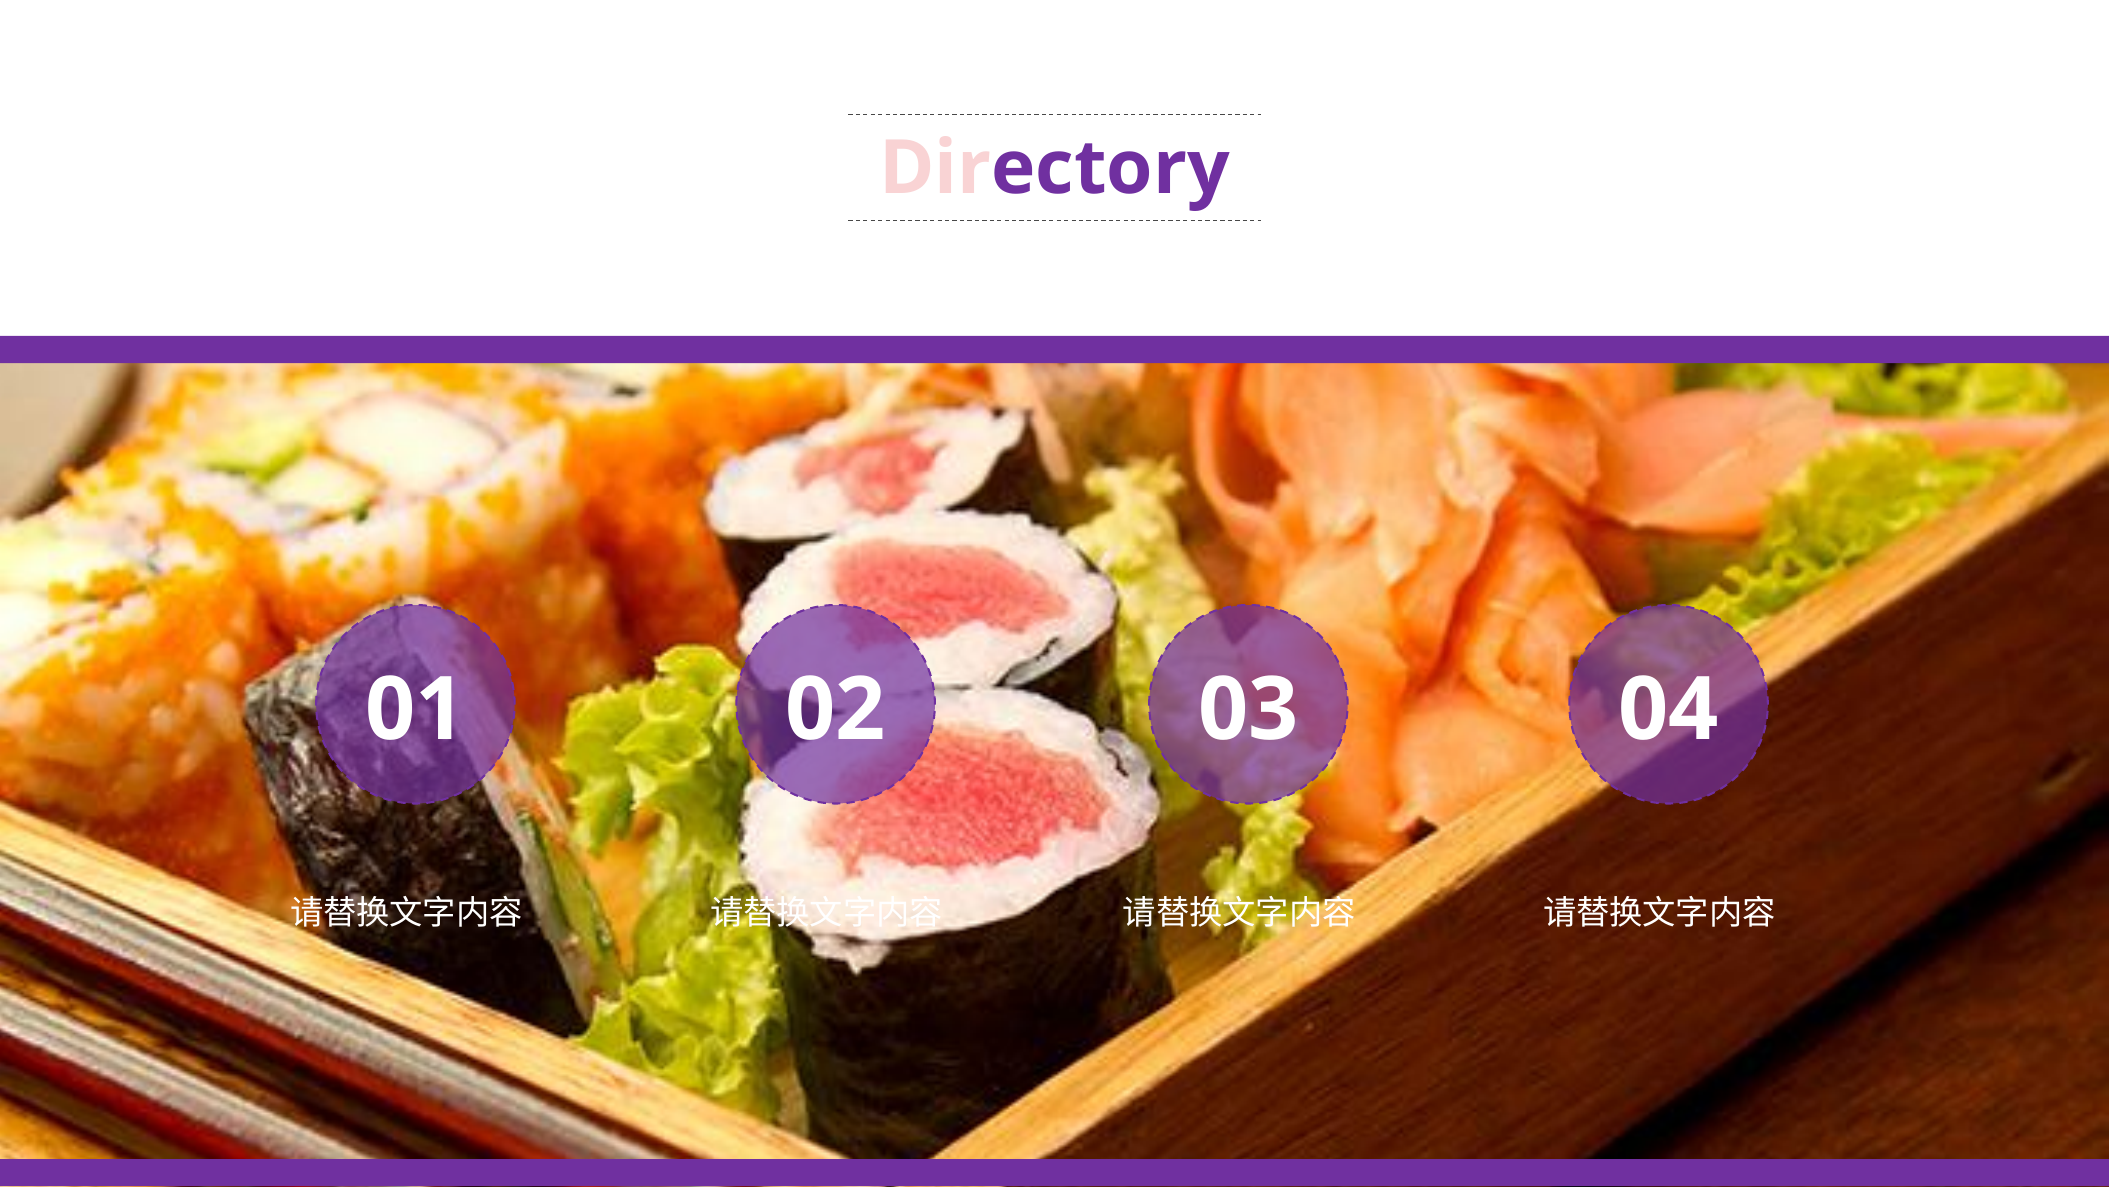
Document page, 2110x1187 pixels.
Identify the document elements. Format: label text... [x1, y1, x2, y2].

text_box [0, 335, 2110, 364]
text_box [0, 1158, 2110, 1187]
text_box 请替换文字内容 [275, 883, 584, 939]
text_box 03 [1148, 604, 1349, 805]
text_box 01 [315, 604, 516, 805]
text_box 请替换文字内容 [695, 883, 1004, 939]
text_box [848, 114, 1261, 221]
text_box 请替换文字内容 [1108, 883, 1417, 939]
text_box 04 [1568, 604, 1769, 805]
text_box [0, 364, 2110, 1158]
text_box 请替换文字内容 [1528, 883, 1837, 939]
text_box 02 [735, 604, 936, 805]
text_box Directory [800, 111, 1309, 217]
